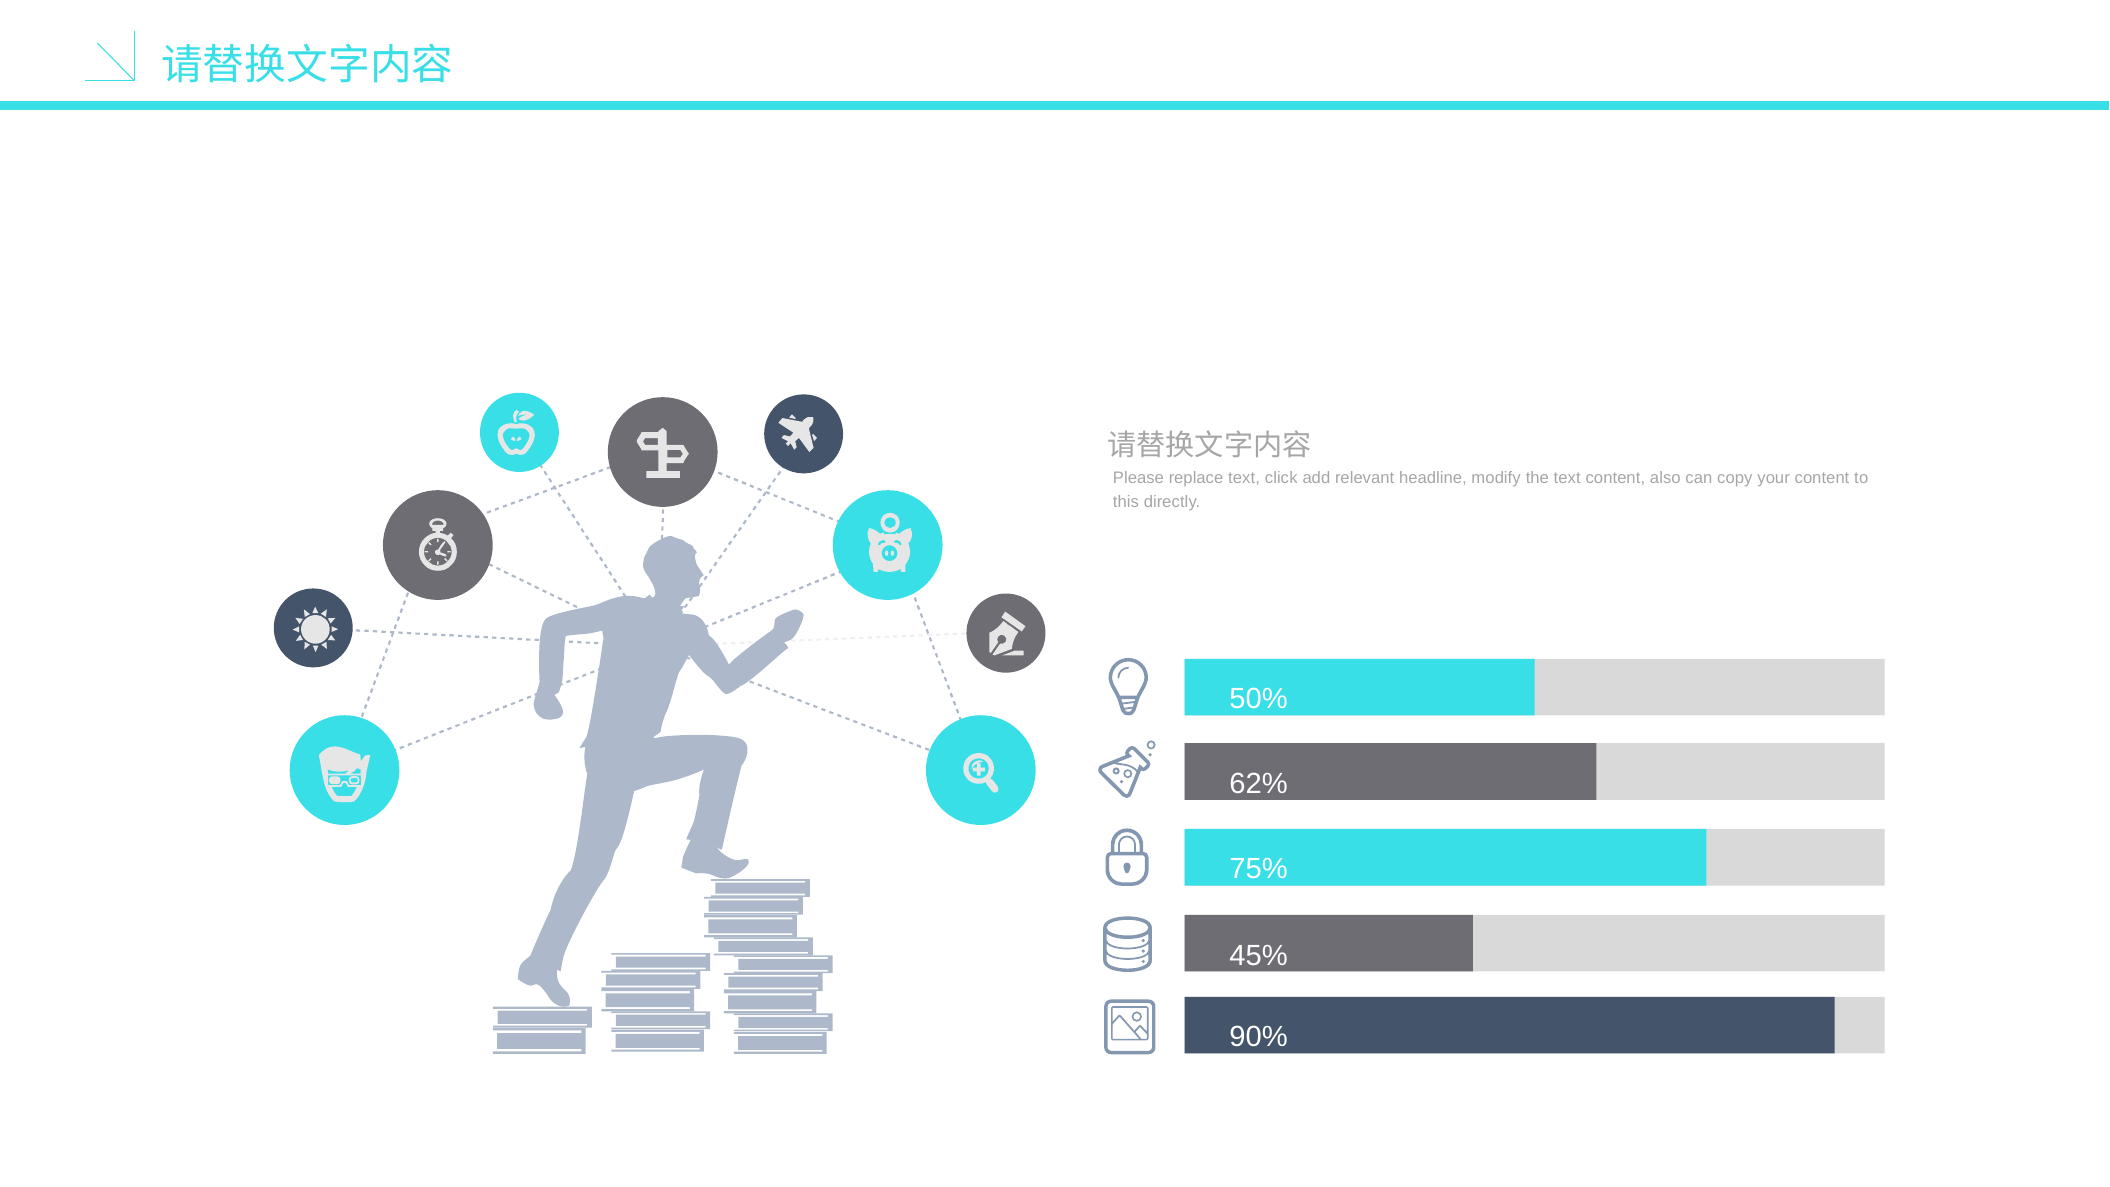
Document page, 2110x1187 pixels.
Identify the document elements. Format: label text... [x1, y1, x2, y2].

text_box Please replace text, click add relevant headline, modify the text content, also can copy your content to this directly. [1097, 455, 1910, 519]
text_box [269, 388, 1050, 1054]
text_box 请替换文字内容 [1091, 410, 1335, 469]
text_box 62% [1208, 746, 1333, 810]
text_box [1184, 828, 1707, 887]
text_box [1104, 999, 1156, 1055]
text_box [1103, 916, 1152, 973]
text_box [1597, 742, 1886, 801]
text_box [1184, 996, 1836, 1055]
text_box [1098, 740, 1156, 798]
text_box [1836, 996, 1886, 1055]
text_box [1184, 742, 1597, 801]
text_box 请替换文字内容 [145, 22, 500, 94]
text_box [1536, 658, 1886, 716]
text_box [1707, 828, 1886, 887]
text_box [1474, 914, 1886, 972]
text_box 90% [1208, 1000, 1333, 1064]
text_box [1105, 828, 1149, 886]
text_box 45% [1208, 918, 1333, 982]
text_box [1108, 657, 1149, 716]
text_box [1184, 914, 1474, 972]
text_box 75% [1208, 832, 1333, 896]
text_box [1184, 658, 1536, 716]
text_box 50% [1208, 662, 1333, 726]
